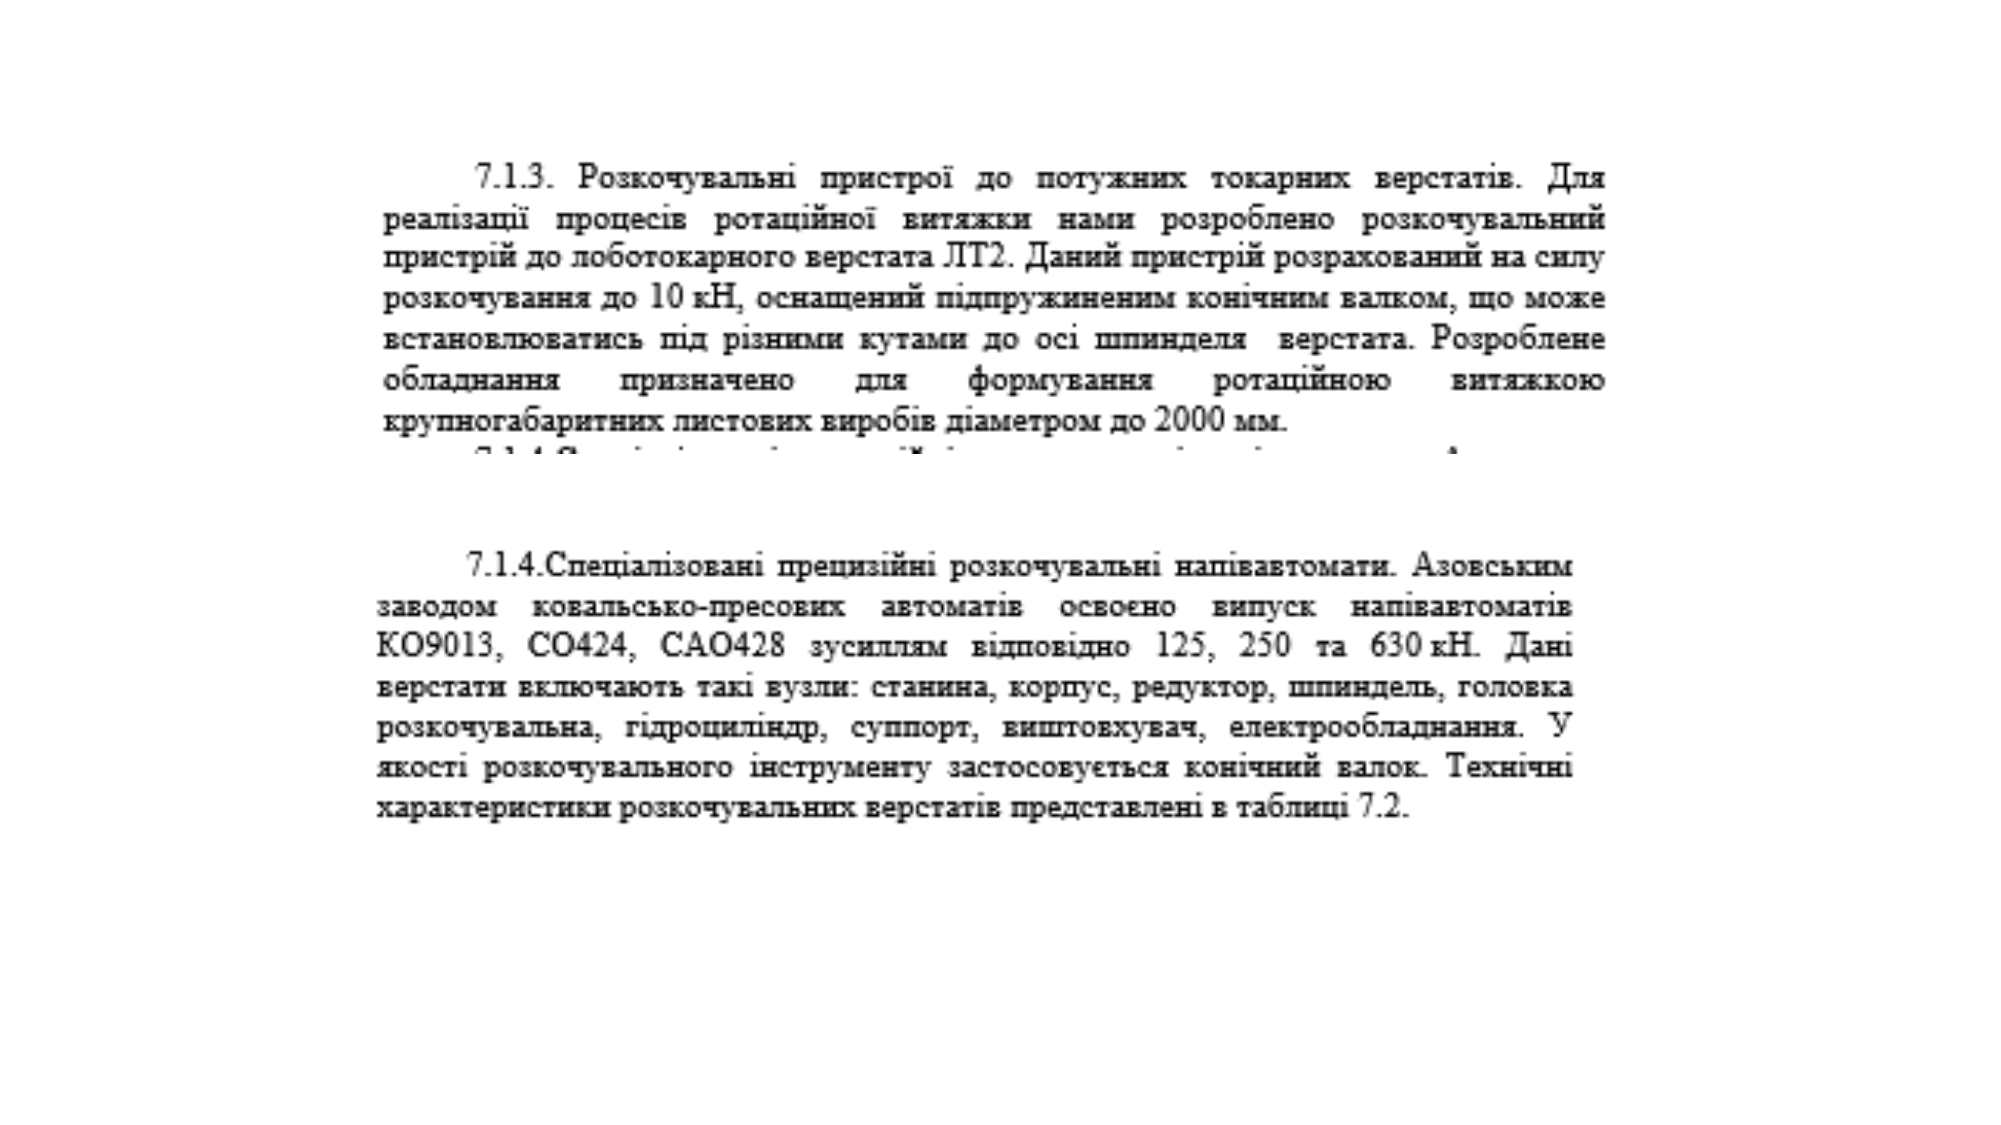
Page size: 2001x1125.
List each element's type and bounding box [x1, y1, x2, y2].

picture [369, 543, 1598, 849]
picture [369, 148, 1631, 454]
